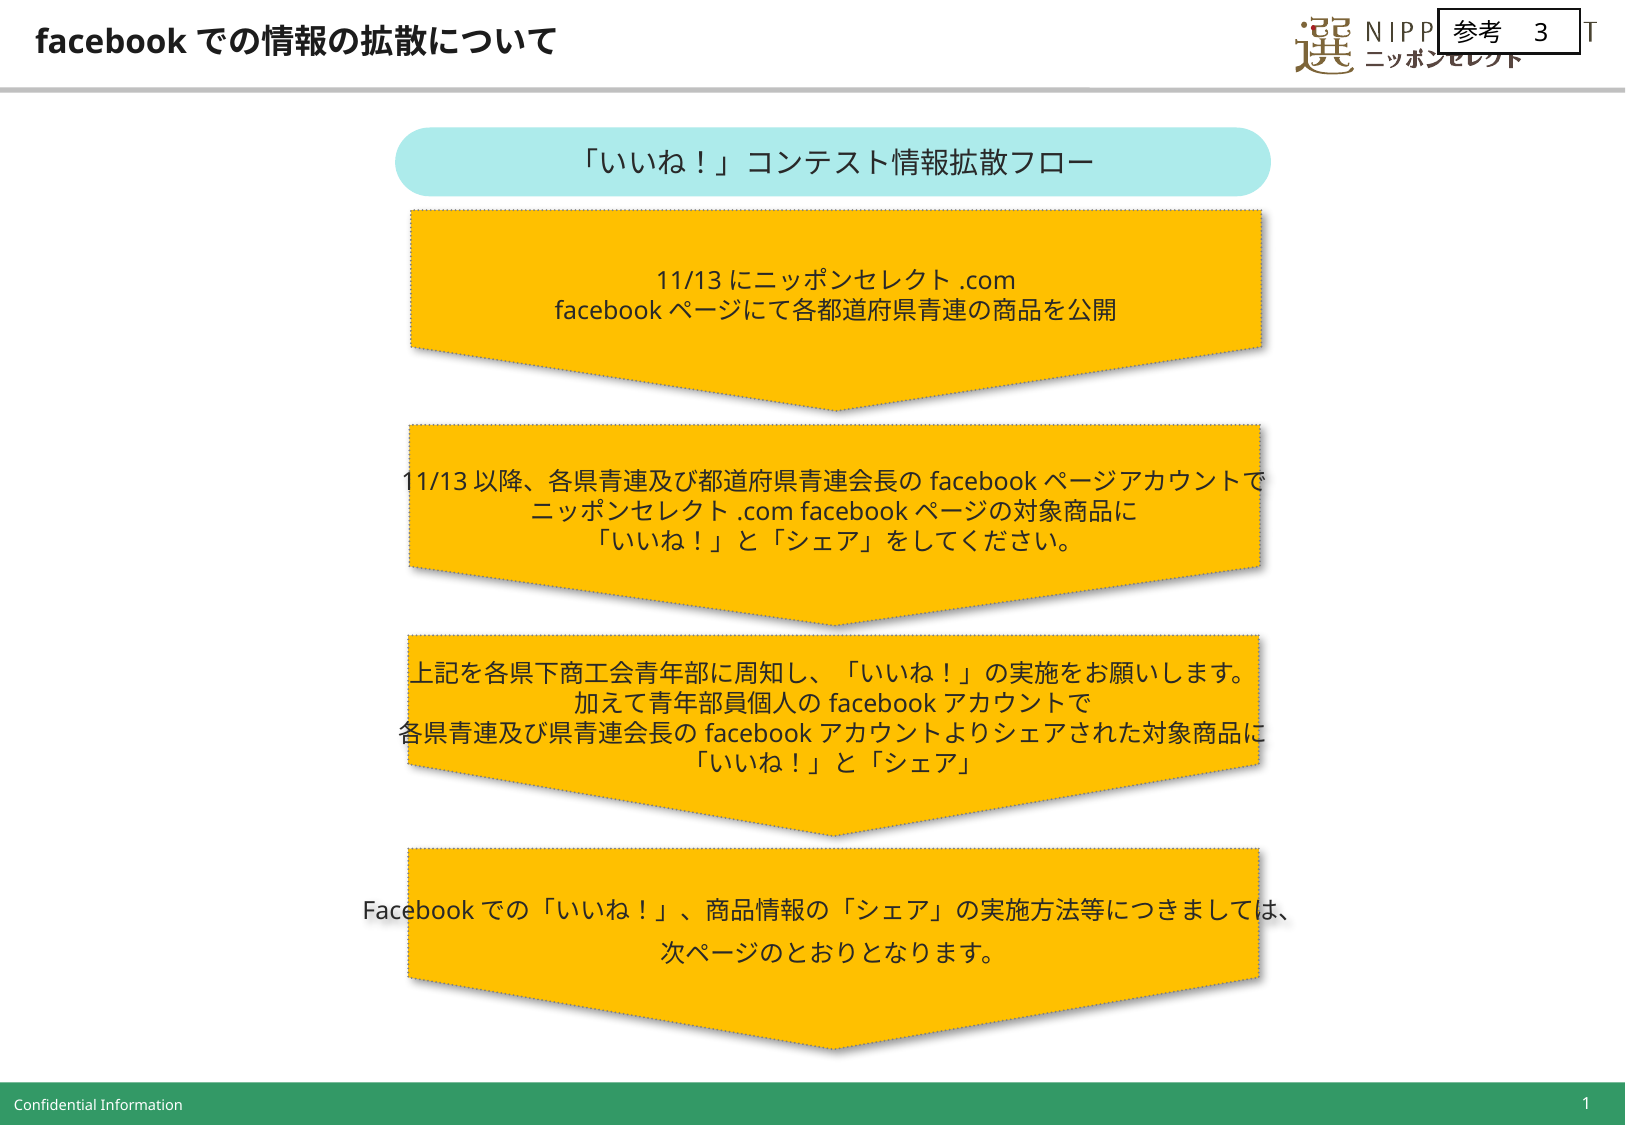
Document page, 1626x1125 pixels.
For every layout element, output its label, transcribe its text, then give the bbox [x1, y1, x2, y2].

slide_number 0 [1511, 1088, 1625, 1125]
text_box 上記を各県下商工会青年部に周知し、「いいね！」の実施をお願いします。 加えて青年部員個人のfacebookアカウントで 各県青連及び県青連会長のfacebookアカウントよりシェアされた対象商品に 「いいね！」と「シェア」 [408, 635, 1259, 837]
text_box 11/13以降、各県青連及び都道府県青連会長のfacebookページアカウントで ニッポンセレクト.com facebookページの対象商品に 「いいね！」と「シェア」をしてください。 [409, 424, 1260, 626]
title facebookでの情報の拡散について [20, 11, 1321, 74]
text_box 「いいね！」コンテスト情報拡散フロー [395, 127, 1271, 197]
text_box 11/13にニッポンセレクト.com facebookページにて各都道府県青連の商品を公開 [410, 210, 1262, 411]
text_box Facebookでの「いいね！」、商品情報の「シェア」の実施方法等につきましては、 次ページのとおりとなります。 [408, 848, 1259, 1050]
text_box 参考 3 [1437, 8, 1581, 55]
